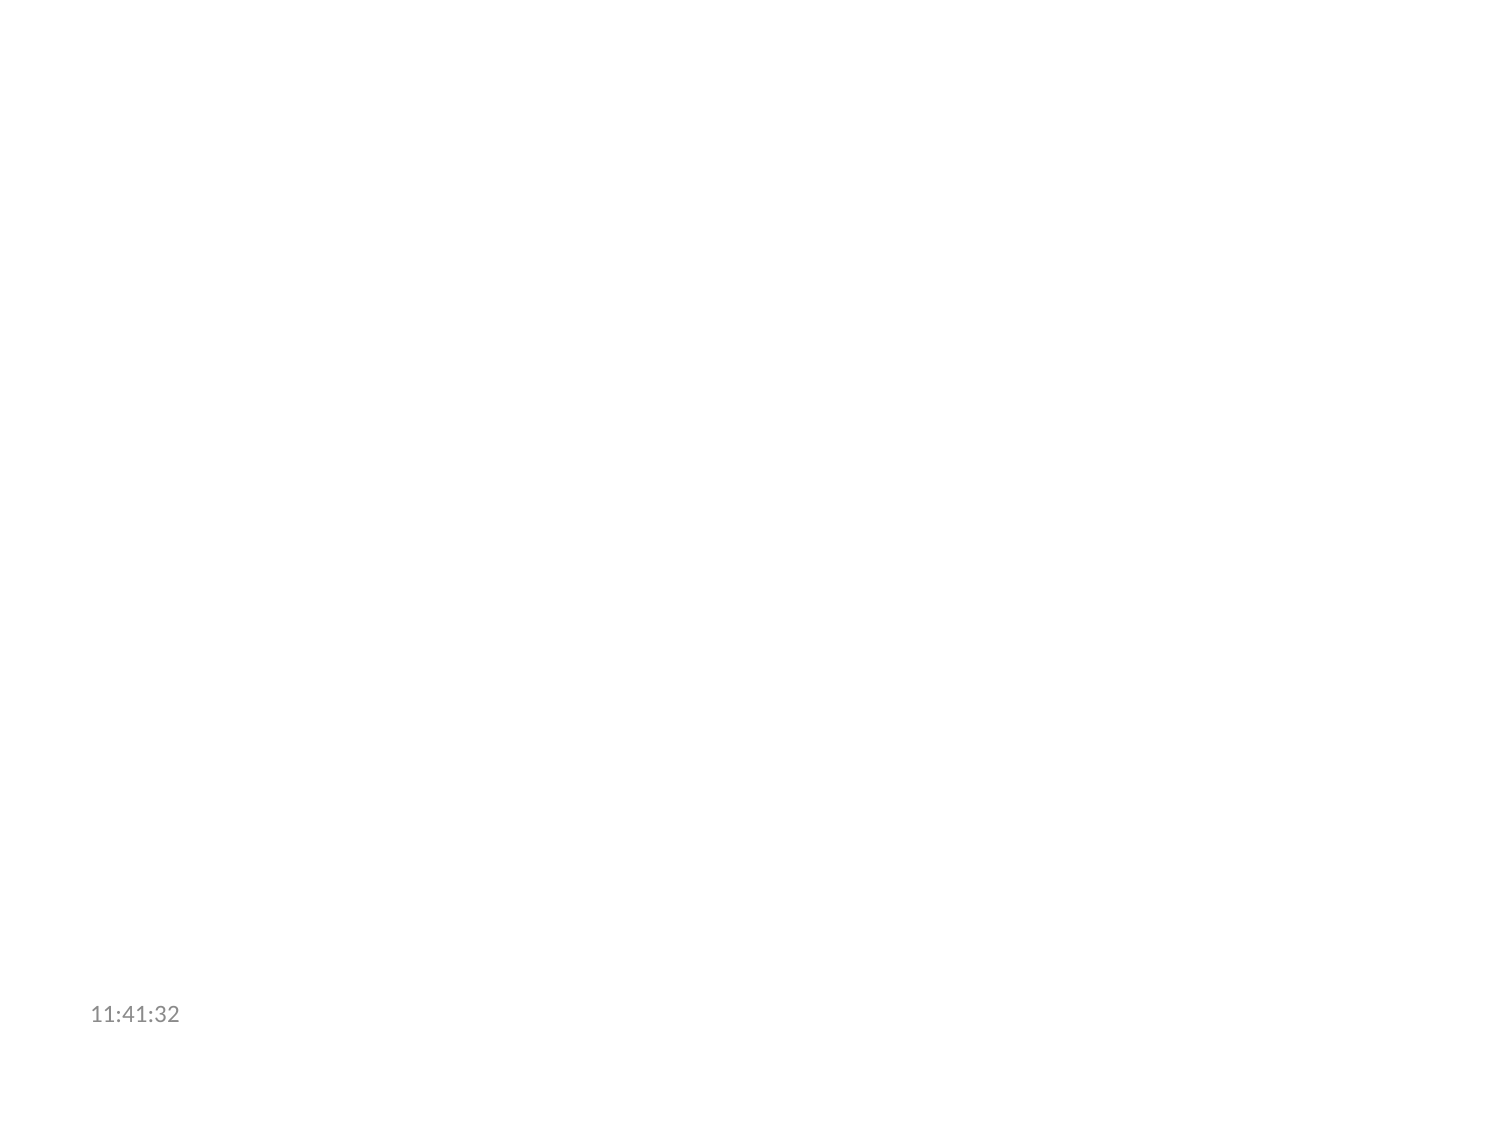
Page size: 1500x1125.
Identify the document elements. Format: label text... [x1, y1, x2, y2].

text_box 15:35:09 [75, 982, 425, 1043]
